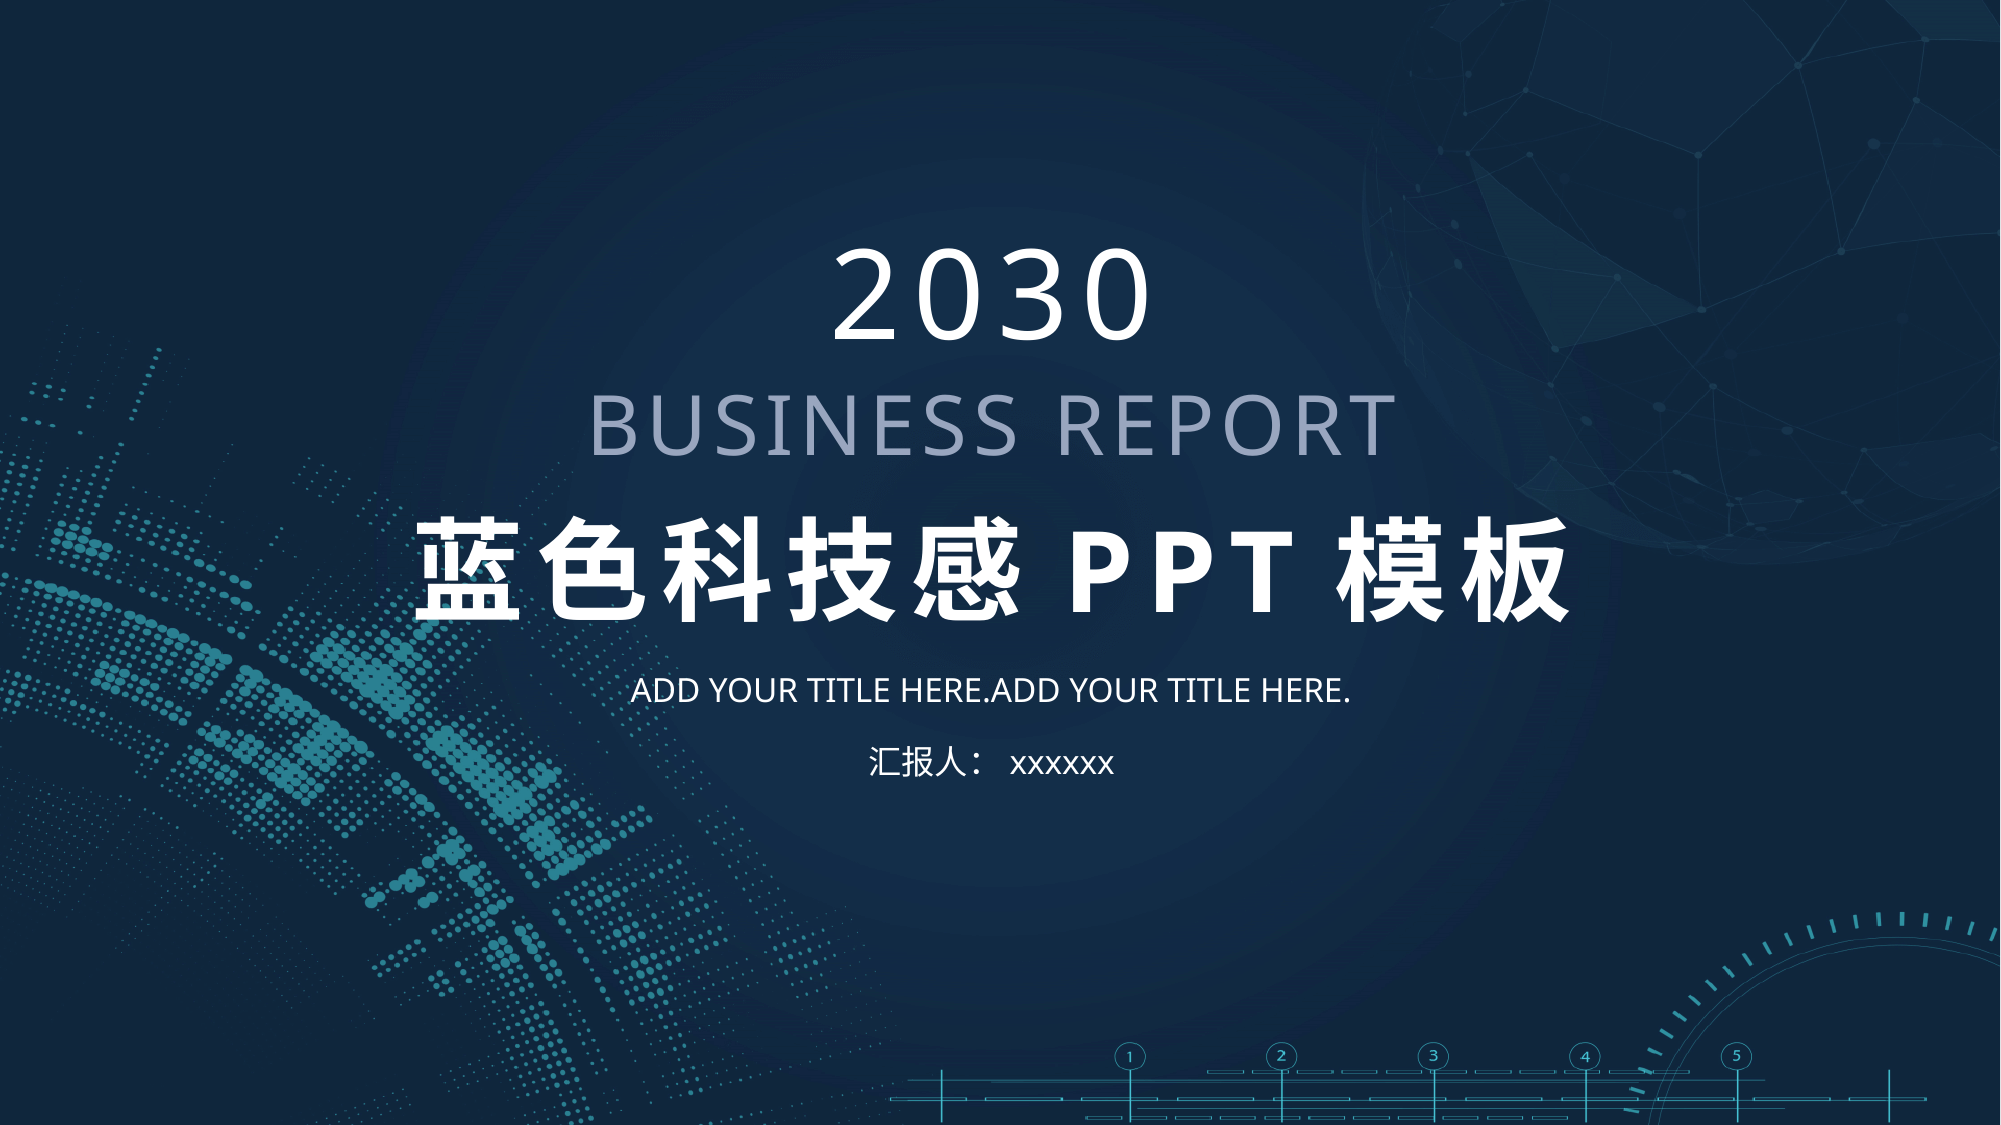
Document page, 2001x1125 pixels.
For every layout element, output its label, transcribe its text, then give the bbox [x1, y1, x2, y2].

text_box 2030 [795, 207, 1189, 372]
text_box ADD YOUR TITLE HERE.ADD YOUR TITLE HERE. [601, 661, 1382, 716]
text_box 汇报人：xxxxxx [709, 734, 1274, 789]
text_box 蓝色科技感PPT模板 [381, 492, 1602, 642]
text_box BUSINESS REPORT [540, 365, 1443, 480]
picture [0, 0, 2001, 1125]
